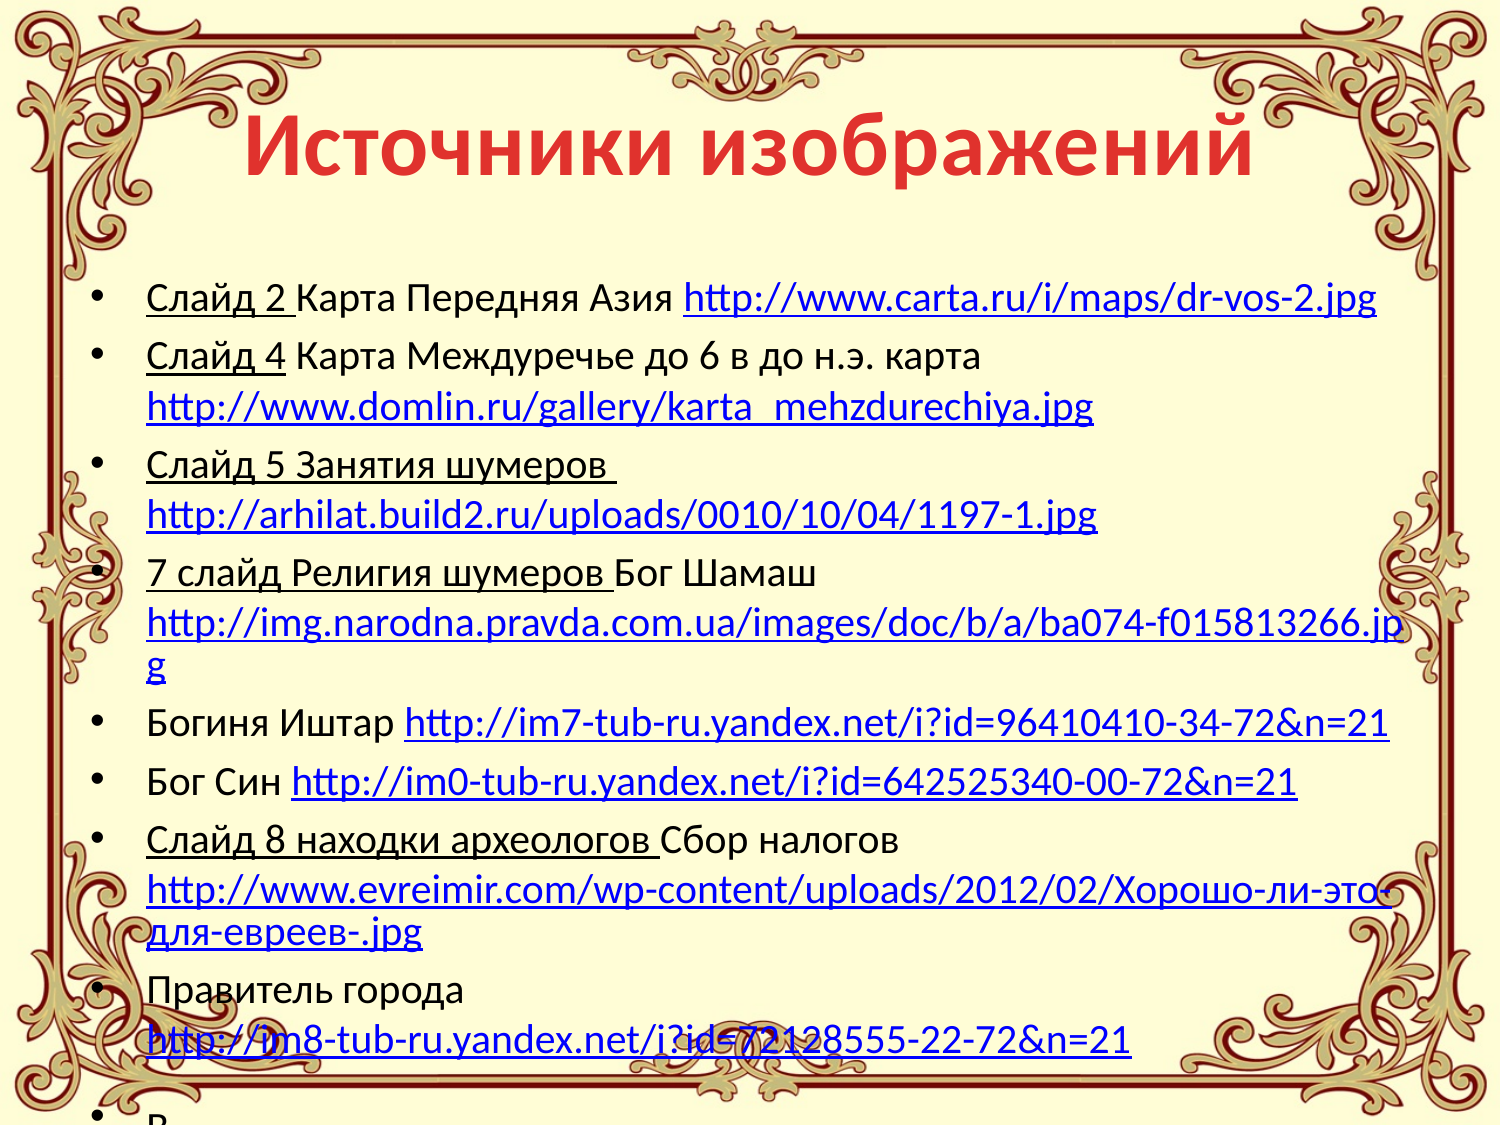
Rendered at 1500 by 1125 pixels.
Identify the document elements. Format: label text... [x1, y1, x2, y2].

list Слайд 2 Карта Передняя Азия http://www.carta.ru/i/maps/dr-vos-2.jpg Слайд 4 Карта Междуречье до 6 в до н.э. карта http://www.domlin.ru/gallery/karta_mehzdurechiya.jpg Слайд 5 Занятия шумеров http://arhilat.build2.ru/uploads/0010/10/04/1197-1.jpg 7 слайд Религия шумеров Бог Шамаш http://img.narodna.pravda.com.ua/images/doc/b/a/ba074-f015813266.jpg Богиня Иштар http://im7-tub-ru.yandex.net/i?id=96410410-34-72&n=21 Бог Син http://im0-tub-ru.yandex.net/i?id=642525340-00-72&n=21 Слайд 8 находки археологов Сбор налогов http://www.evreimir.com/wp-content/uploads/2012/02/Хорошо-ли-это-для-евреев-.jpg Правитель города http://im8-tub-ru.yandex.net/i?id=72128555-22-72&n=21 В [74, 262, 1426, 1006]
title Источники изображений [74, 44, 1426, 233]
picture [0, 0, 1500, 1125]
